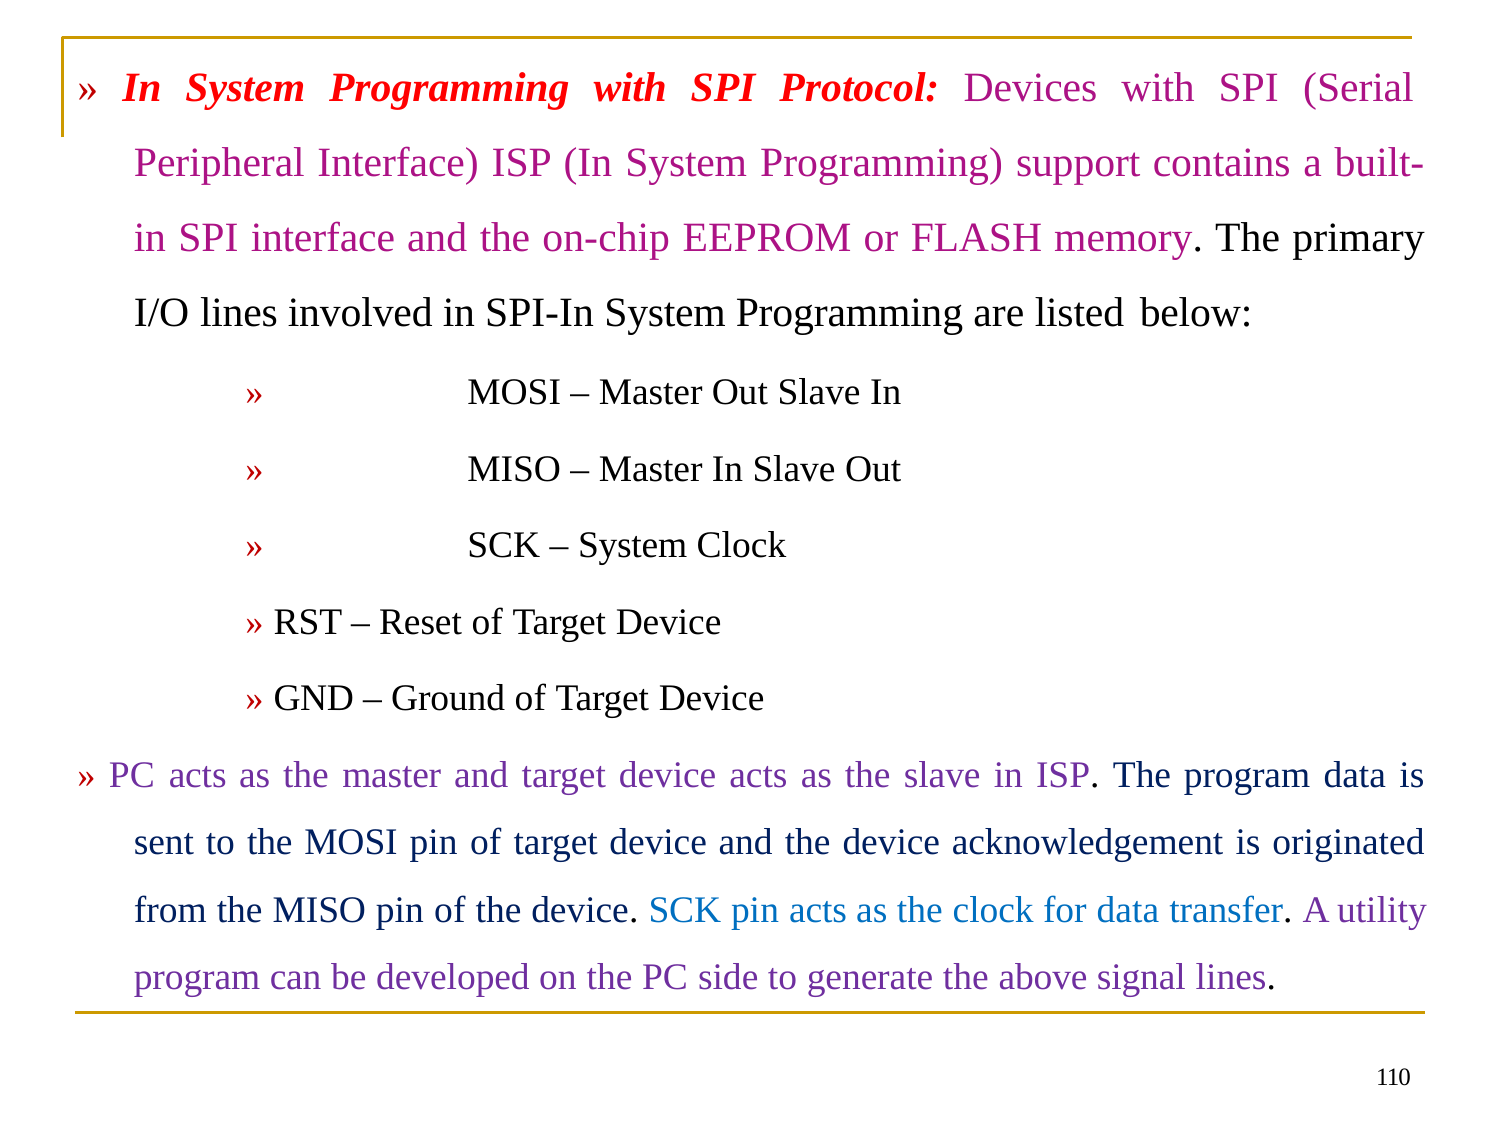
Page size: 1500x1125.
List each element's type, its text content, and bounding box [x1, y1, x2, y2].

title » In System Programming with SPI Protocol: Devices with SPI (Serial Peripheral Interface) ISP (In System Programming) support contains a built- in SPI interface and the on-chip EEPROM or FLASH memory. The primary I/O lines involved in SPI-In System Programming are listed below: [75, 32, 1439, 335]
text_box » MOSI – Master Out Slave In » MISO – Master In Slave Out » SCK – System Clock » RST – Reset of Target Device » GND – Ground of Target Device » PC acts as the master and target device acts as the slave in ISP. The program data is sent to the MOSI pin of target device and the device acknowledgement is originated from the MISO pin of the device. SCK pin acts as the clock for data transfer. A utility program can be developed on the PC side to generate the above signal lines. [75, 365, 1438, 998]
text_box 110 [1369, 1061, 1417, 1091]
